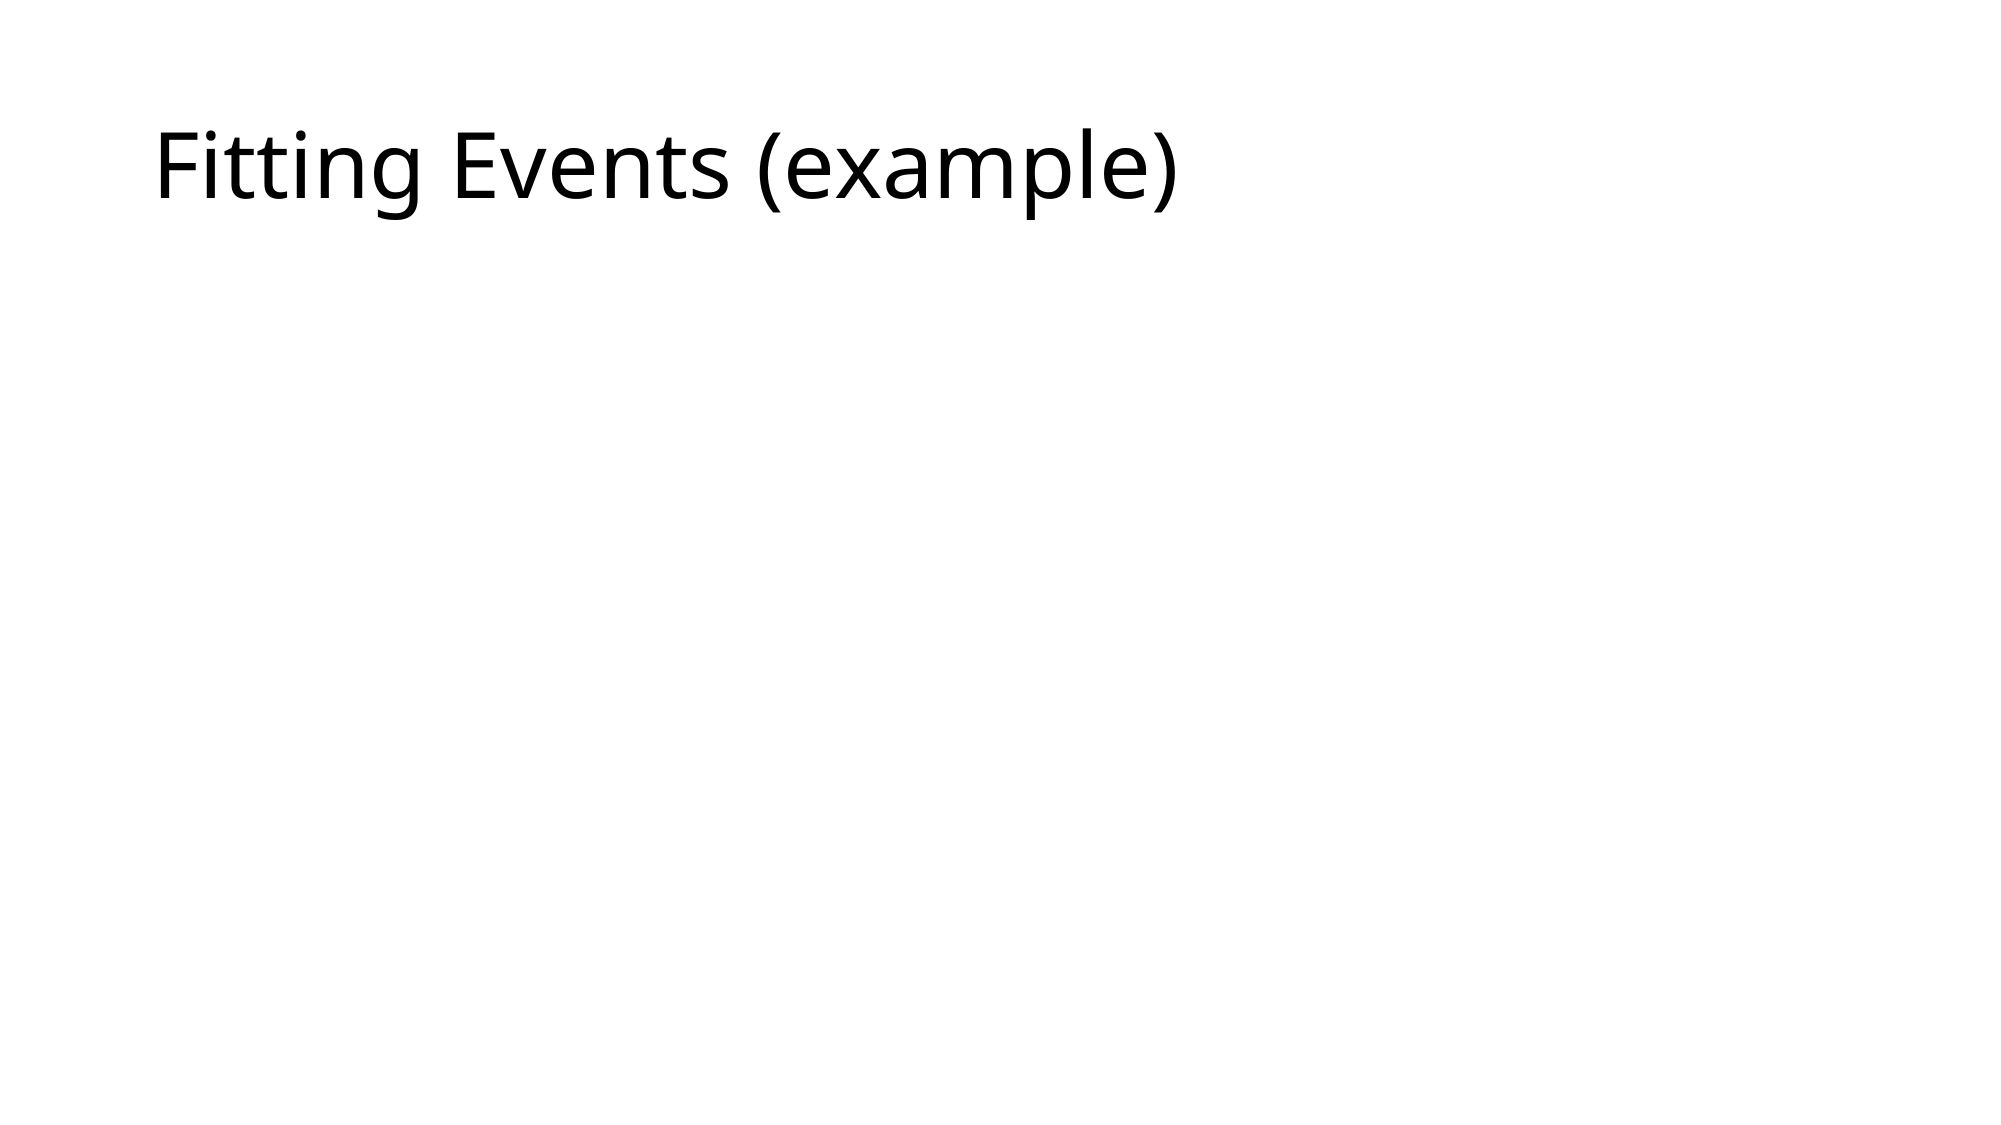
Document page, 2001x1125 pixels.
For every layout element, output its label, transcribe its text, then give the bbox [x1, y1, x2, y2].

title Fitting Events (example) [137, 59, 1863, 278]
